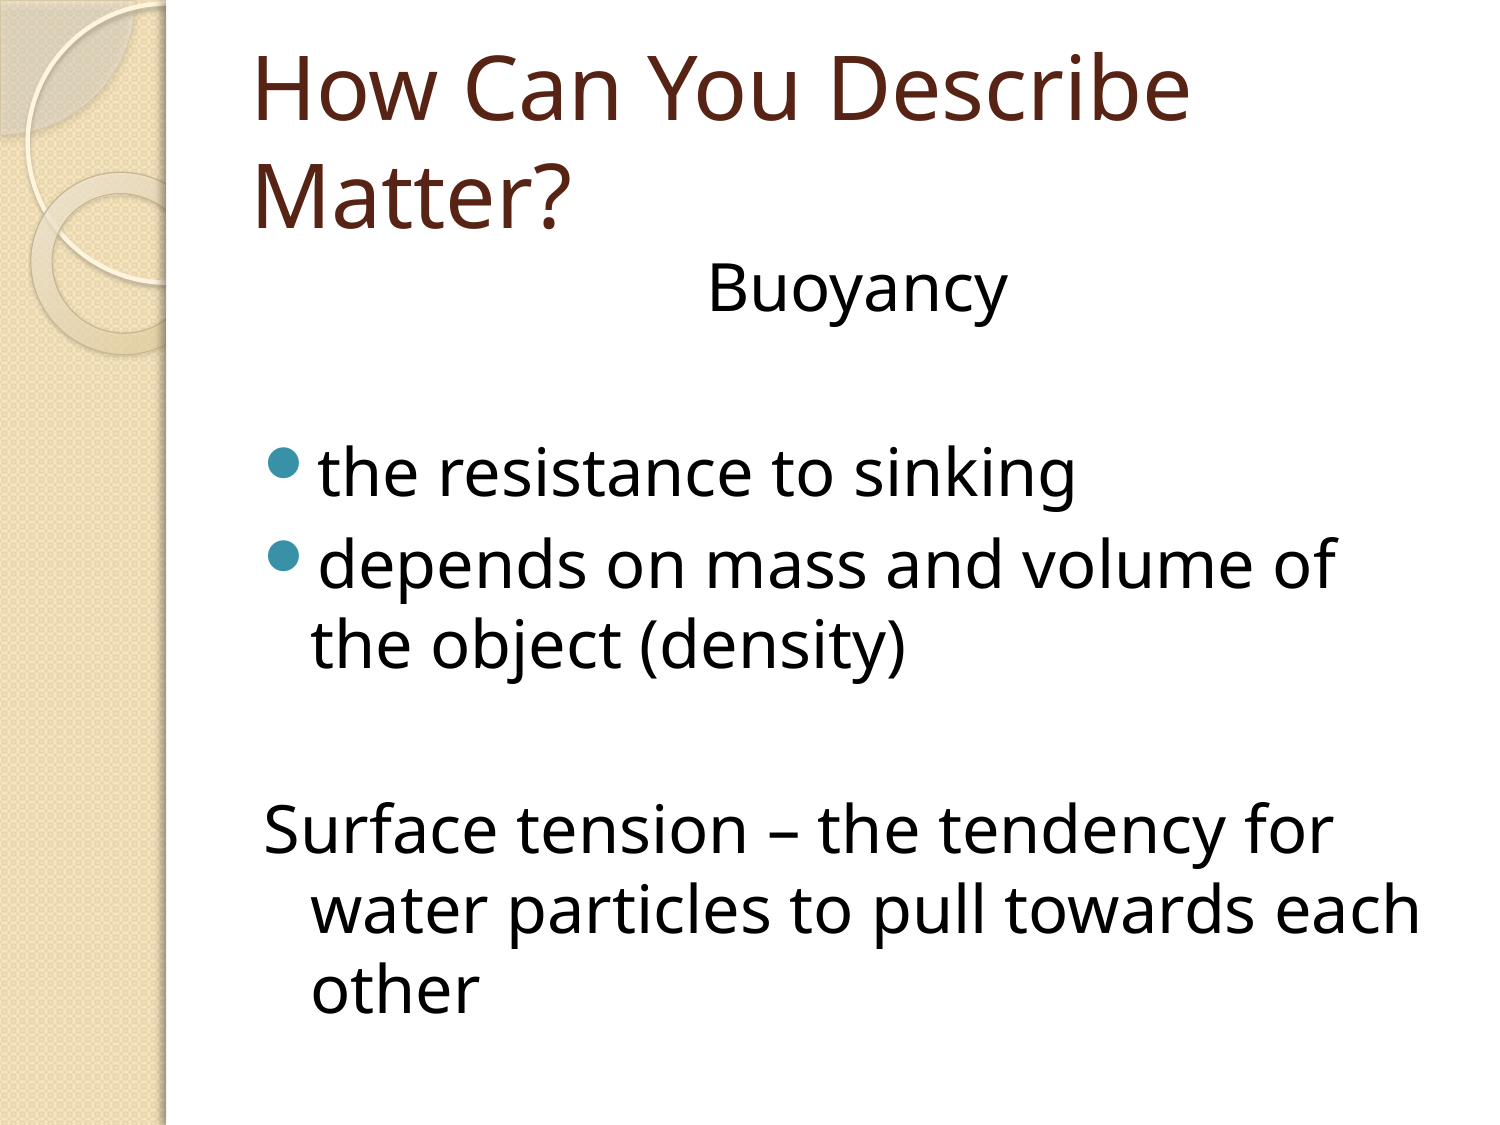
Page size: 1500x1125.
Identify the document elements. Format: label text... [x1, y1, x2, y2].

title How Can You Describe Matter? [235, 45, 1466, 233]
list Buoyancy the resistance to sinking depends on mass and volume of the object (density) Surface tension – the tendency for water particles to pull towards each other [235, 237, 1466, 1025]
